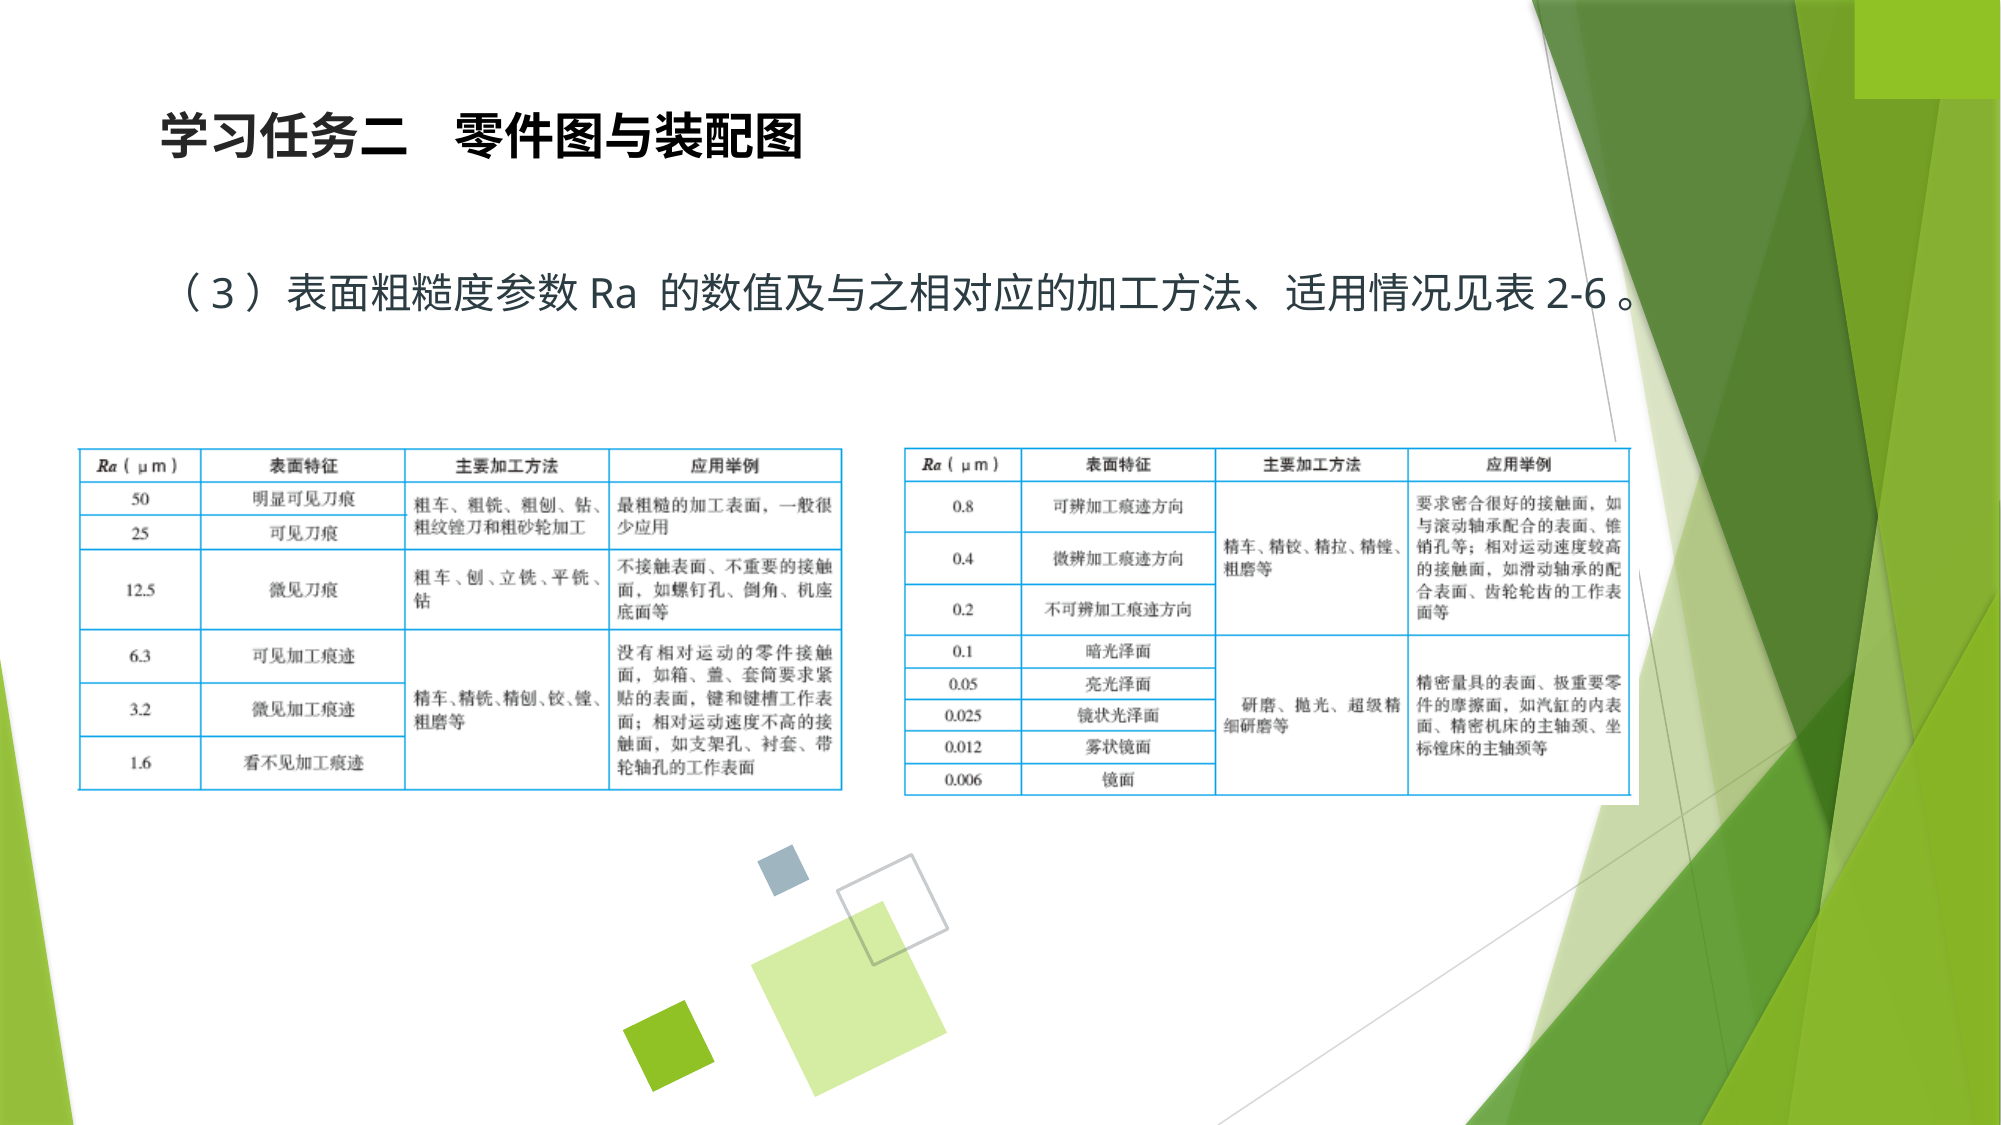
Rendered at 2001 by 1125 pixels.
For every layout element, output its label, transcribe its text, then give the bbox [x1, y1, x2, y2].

picture [894, 441, 1640, 806]
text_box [619, 842, 954, 1104]
text_box 学习任务二 零件图与装配图 [144, 85, 1856, 216]
text_box [1853, 0, 2000, 100]
picture [69, 435, 852, 806]
text_box （3）表面粗糙度参数Ra 的数值及与之相对应的加工方法、适用情况见表2-6。 [144, 259, 1849, 325]
